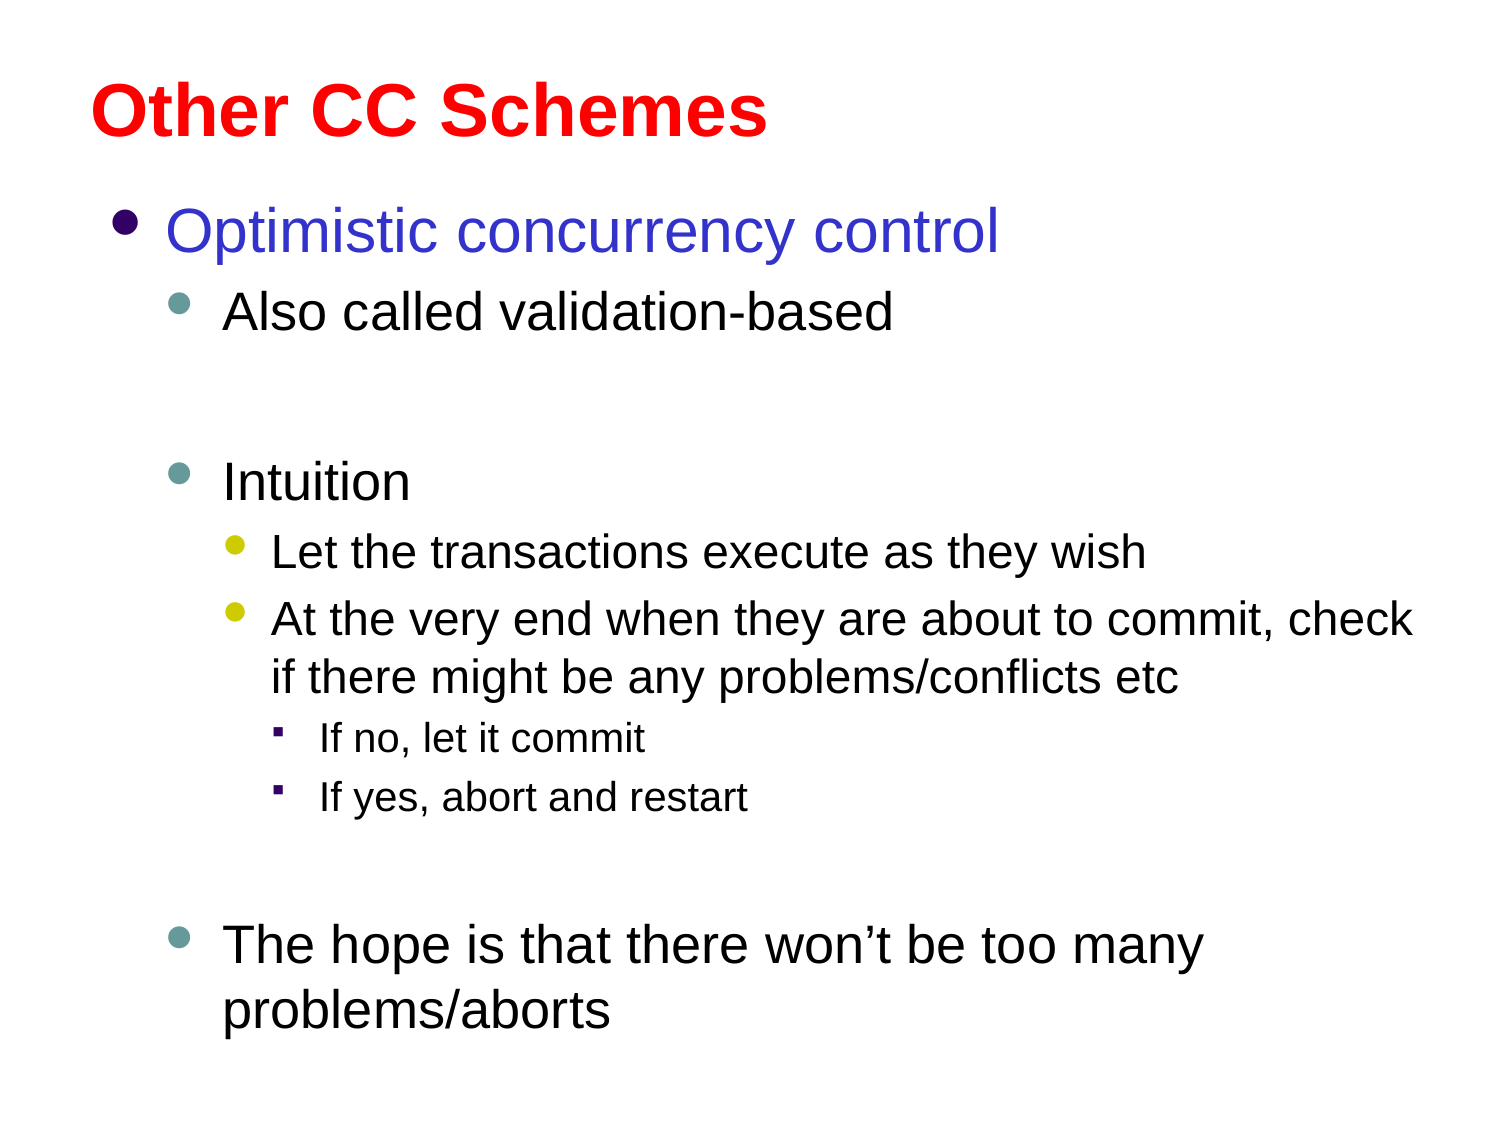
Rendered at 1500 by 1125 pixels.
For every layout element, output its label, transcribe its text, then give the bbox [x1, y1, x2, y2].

title Other CC Schemes [74, 19, 1313, 160]
list Optimistic concurrency control Also called validation-based Intuition Let the transactions execute as they wish At the very end when they are about to commit, check if there might be any problems/conflicts etc If no, let it commit If yes, abort and restart The hope is that there won’t be too many problems/aborts [93, 182, 1444, 984]
